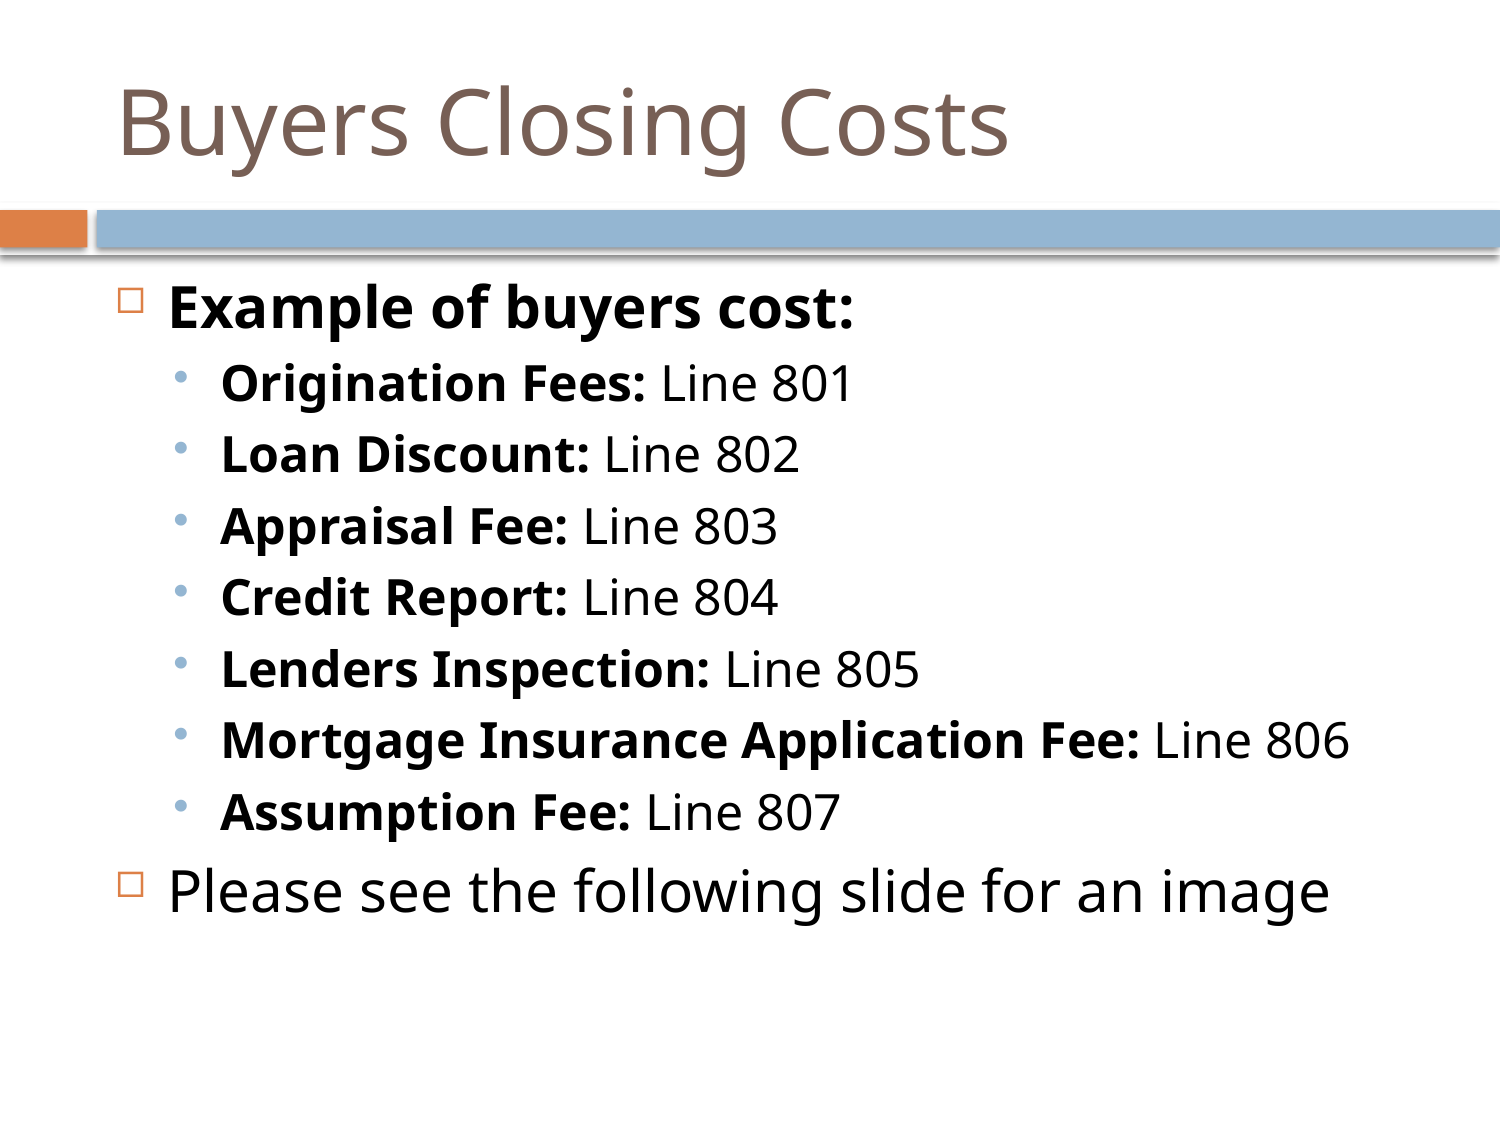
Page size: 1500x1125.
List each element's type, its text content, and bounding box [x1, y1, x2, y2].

list Example of buyers cost: Origination Fees: Line 801 Loan Discount: Line 802 Appraisal Fee: Line 803 Credit Report: Line 804 Lenders Inspection: Line 805 Mortgage Insurance Application Fee: Line 806 Assumption Fee: Line 807 Please see the following slide for an image [100, 262, 1438, 1000]
title Buyers Closing Costs [100, 37, 1438, 200]
